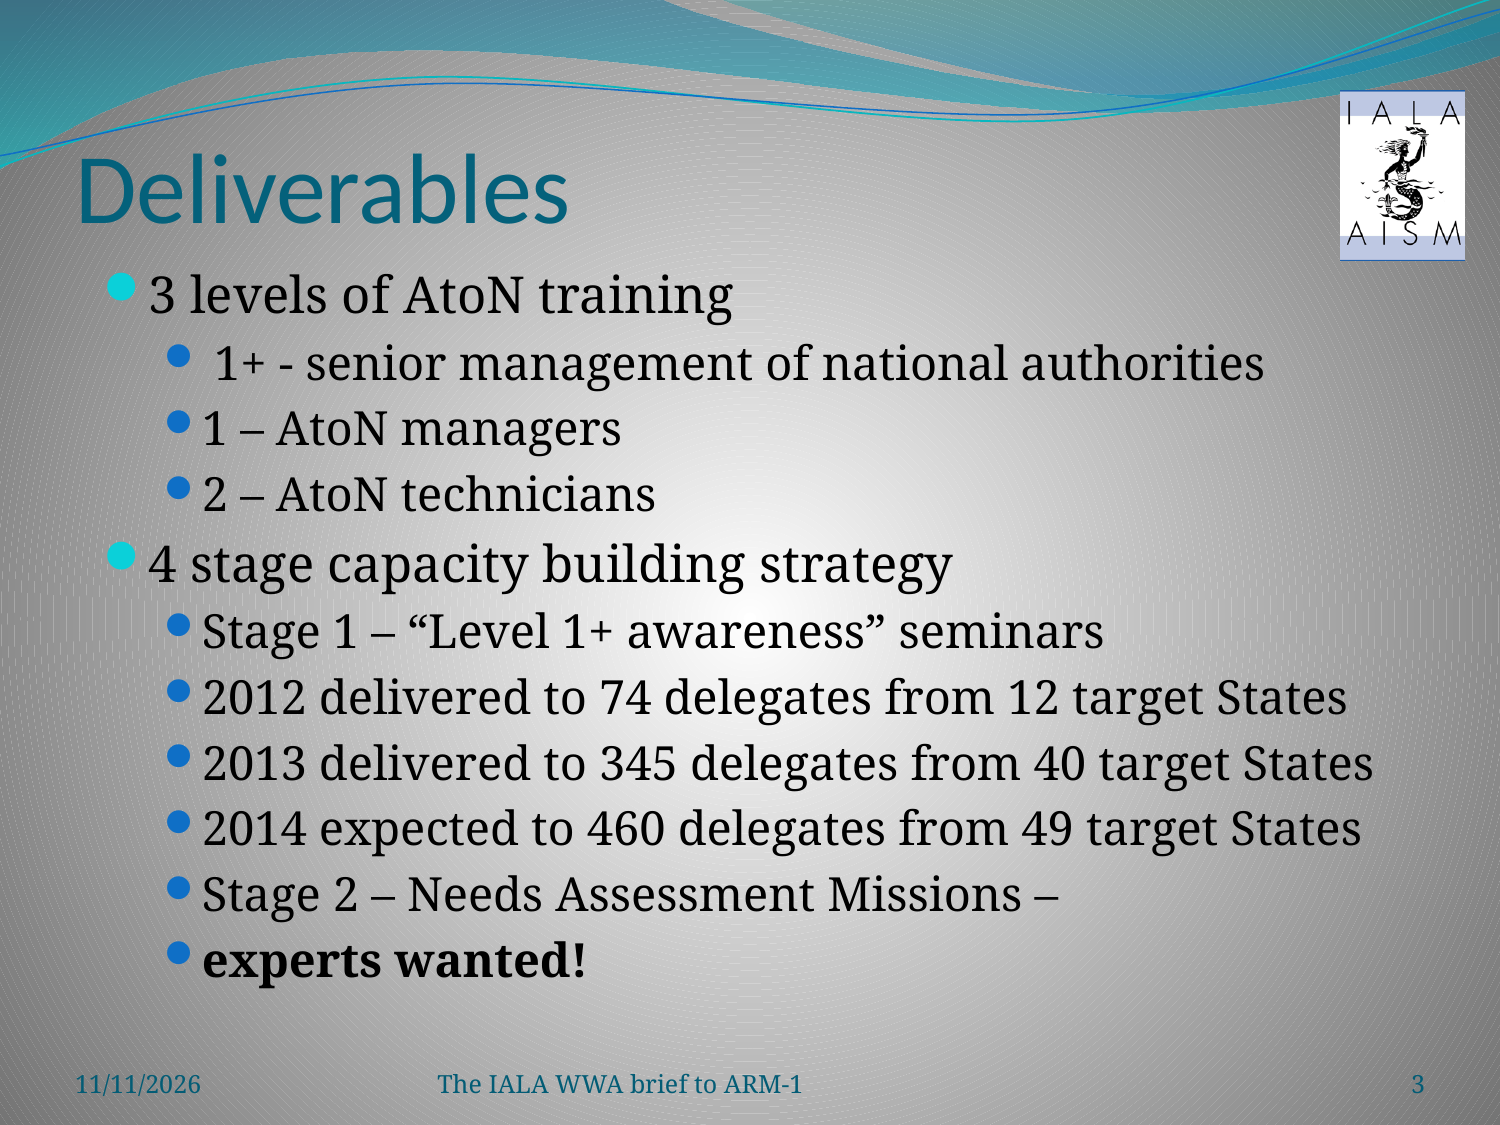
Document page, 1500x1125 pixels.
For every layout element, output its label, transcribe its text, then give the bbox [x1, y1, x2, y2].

slide_number 3 [1299, 1042, 1425, 1103]
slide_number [75, 1042, 425, 1103]
picture [1340, 90, 1465, 261]
title Deliverables [75, 115, 1425, 244]
list 3 levels of AtoN training 1+ - senior management of national authorities 1 – AtoN managers 2 – AtoN technicians 4 stage capacity building strategy Stage 1 – “Level 1+ awareness” seminars 2012 delivered to 74 delegates from 12 target States 2013 delivered to 345 delegates from 40 target States 2014 expected to 460 delegates from 49 target States Stage 2 – Needs Assessment Missions – experts wanted! [88, 255, 1408, 1036]
footer The IALA WWA brief to ARM-1 [437, 1042, 988, 1103]
